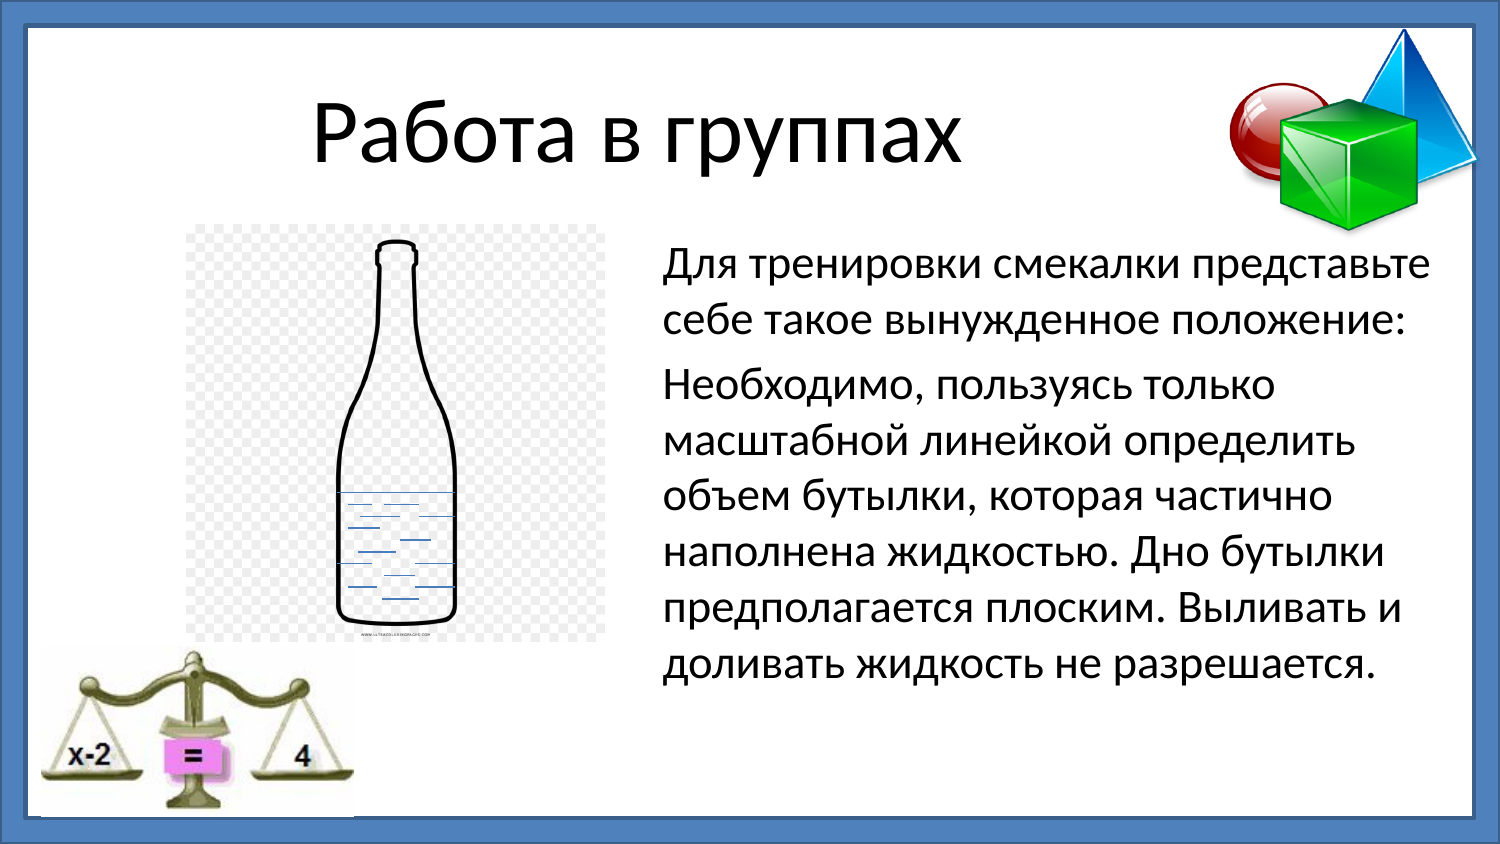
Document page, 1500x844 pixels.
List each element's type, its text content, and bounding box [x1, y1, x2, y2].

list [186, 224, 605, 642]
list Для тренировки смекалки представьте себе такое вынужденное положение: Необходимо, пользуясь только масштабной линейкой определить объем бутылки, которая частично наполнена жидкостью. Дно бутылки предполагается плоским. Выливать и доливать жидкость не разрешается. [647, 224, 1447, 753]
title Работа в группах [64, 55, 1211, 197]
picture [41, 646, 354, 817]
picture [1222, 8, 1483, 245]
